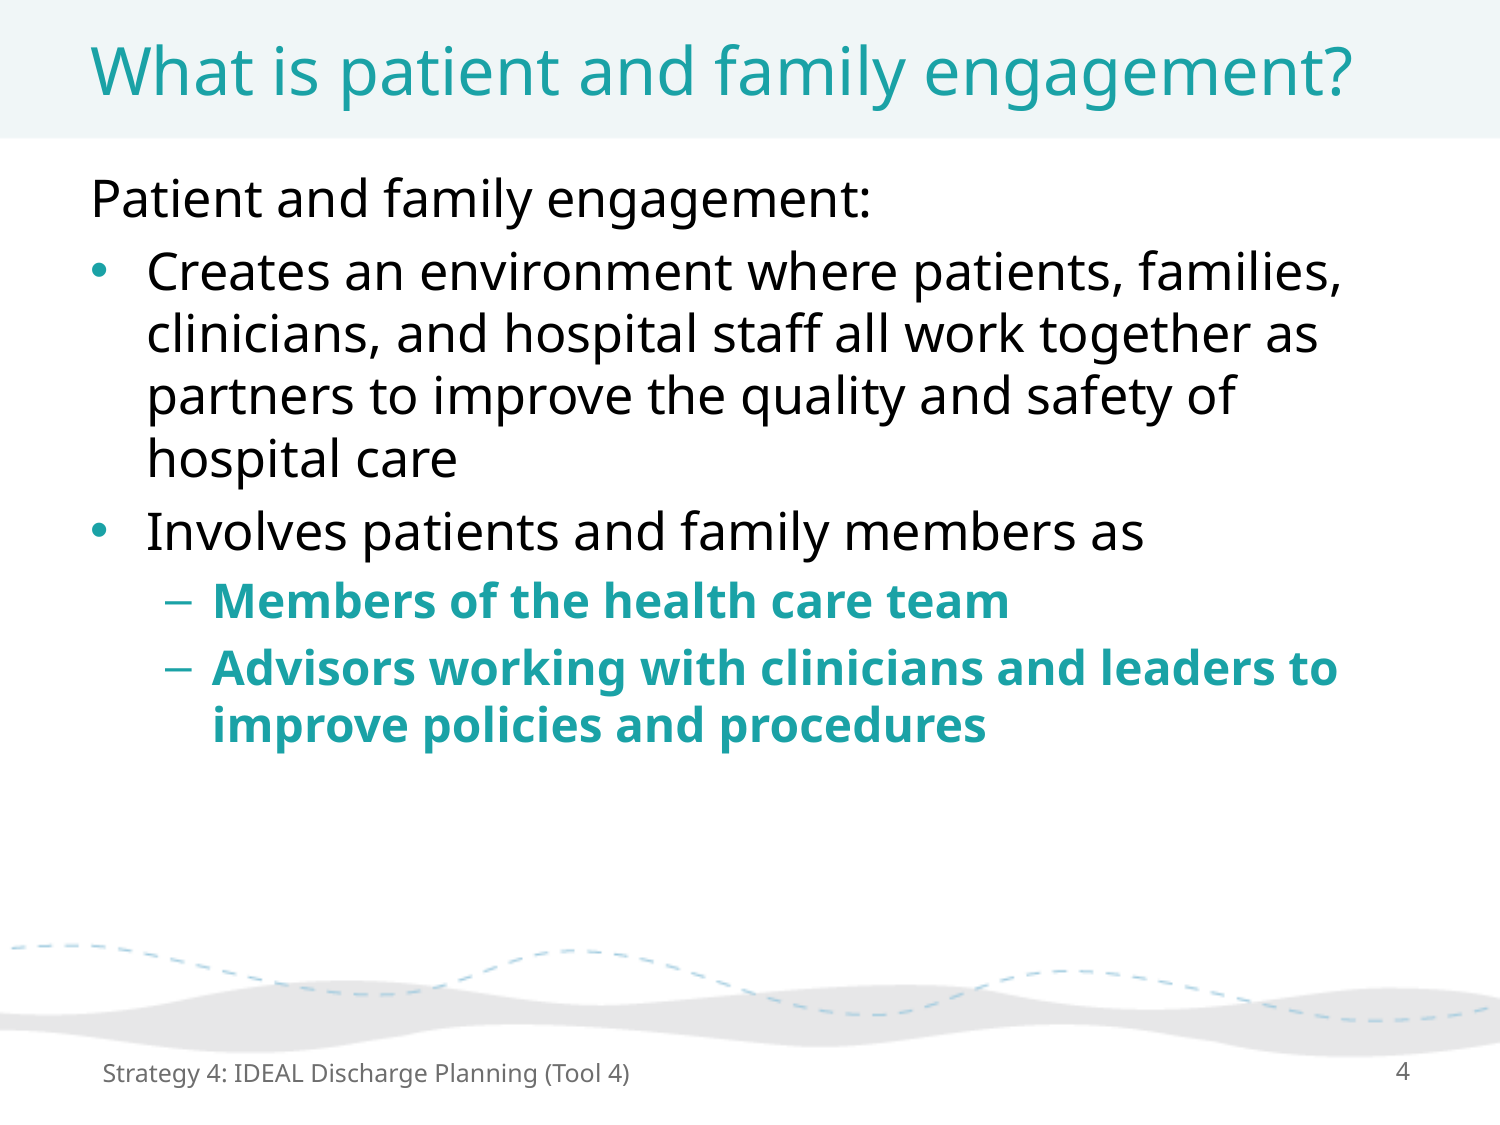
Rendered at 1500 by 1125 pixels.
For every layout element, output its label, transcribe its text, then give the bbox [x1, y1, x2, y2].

footer Strategy 4: IDEAL Discharge Planning (Tool 4) [87, 1042, 763, 1103]
picture [0, 0, 1500, 1125]
title What is patient and family engagement? [75, 0, 1425, 138]
slide_number 4 [1074, 1042, 1425, 1103]
list Patient and family engagement: Creates an environment where patients, families, clinicians, and hospital staff all work together as partners to improve the quality and safety of hospital care Involves patients and family members as Members of the health care team Advisors working with clinicians and leaders to improve policies and procedures [75, 157, 1425, 900]
